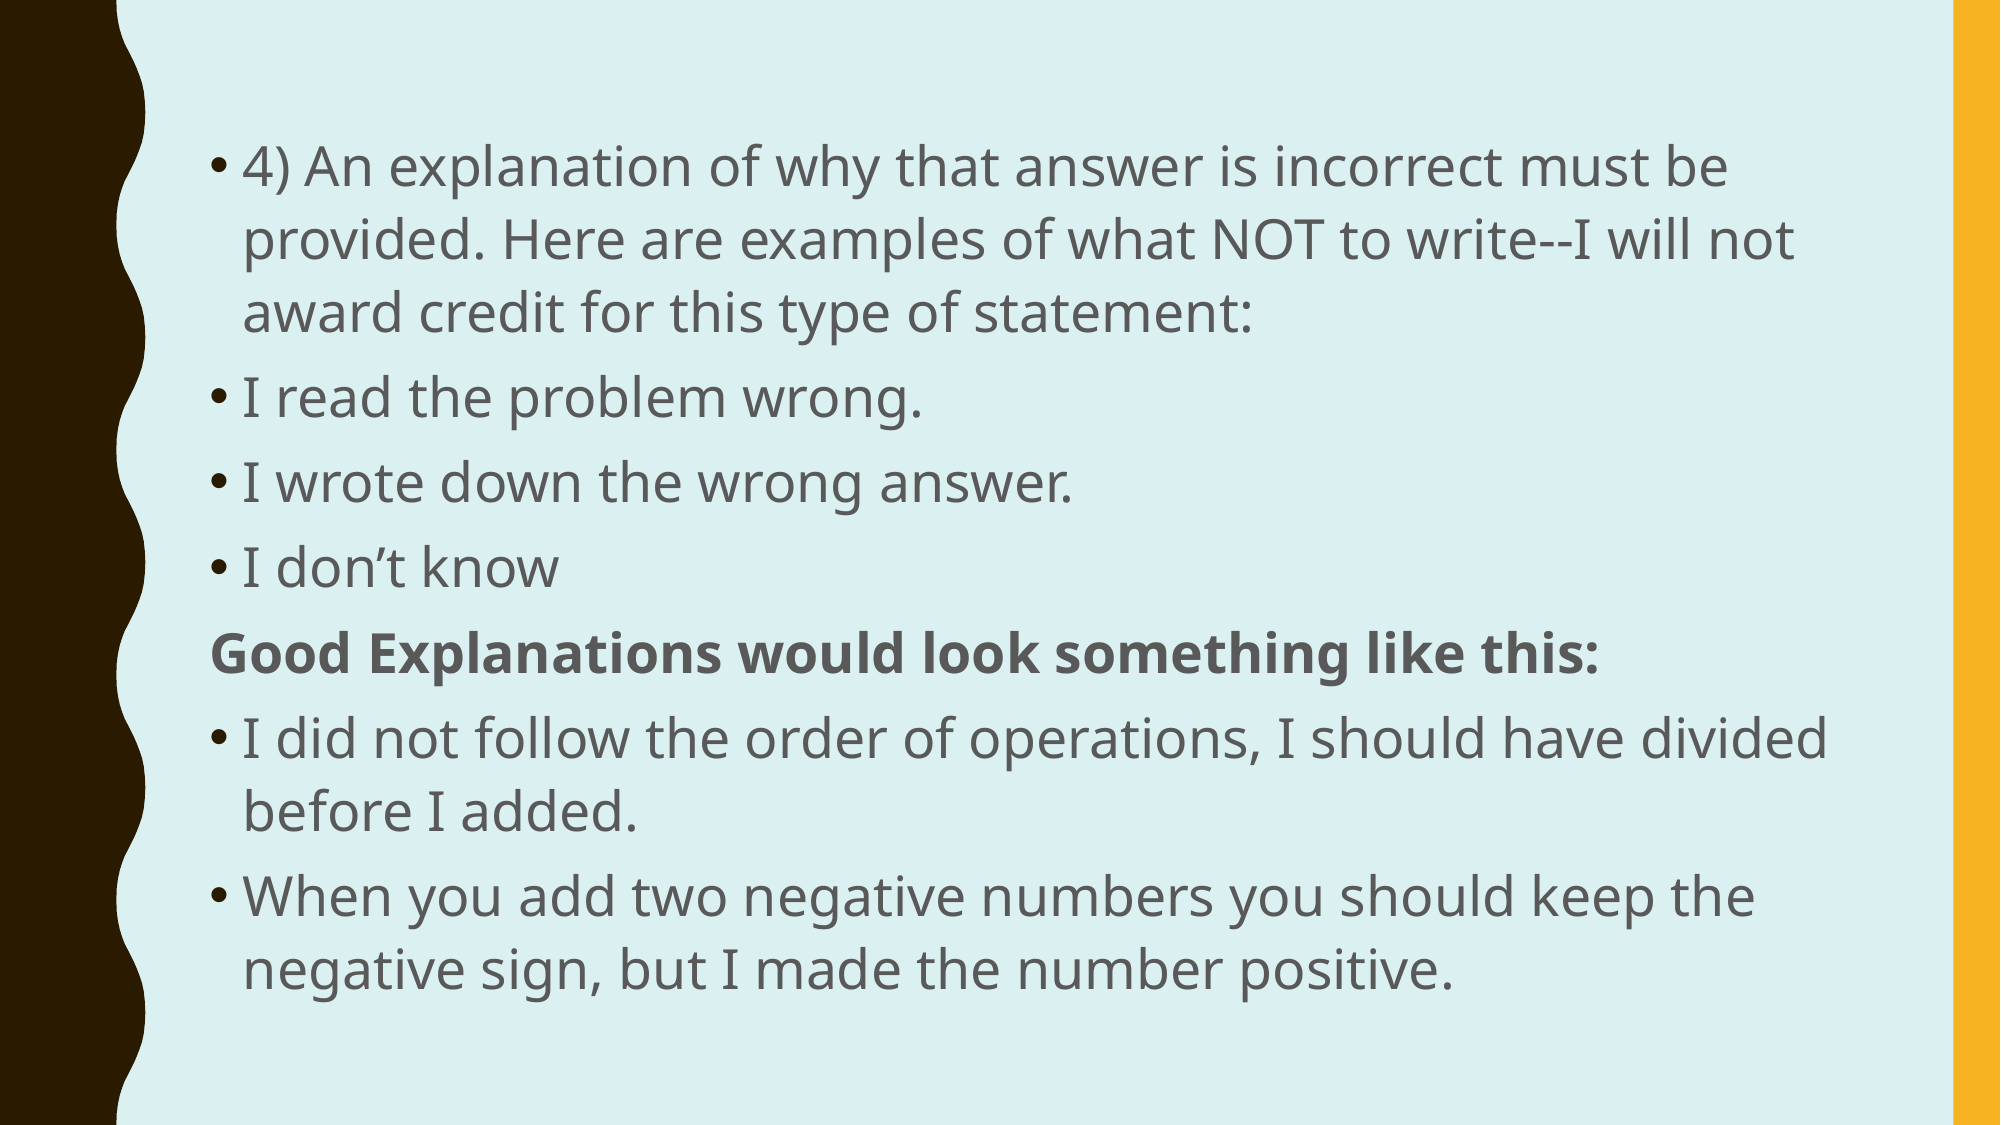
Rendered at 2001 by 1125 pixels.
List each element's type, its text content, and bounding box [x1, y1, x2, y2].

list 4) An explanation of why that answer is incorrect must be provided. Here are examples of what NOT to write--I will not award credit for this type of statement: I read the problem wrong. I wrote down the wrong answer. I don’t know Good Explanations would look something like this: I did not follow the order of operations, I should have divided before I added. When you add two negative numbers you should keep the negative sign, but I made the number positive. [194, 117, 1865, 1027]
